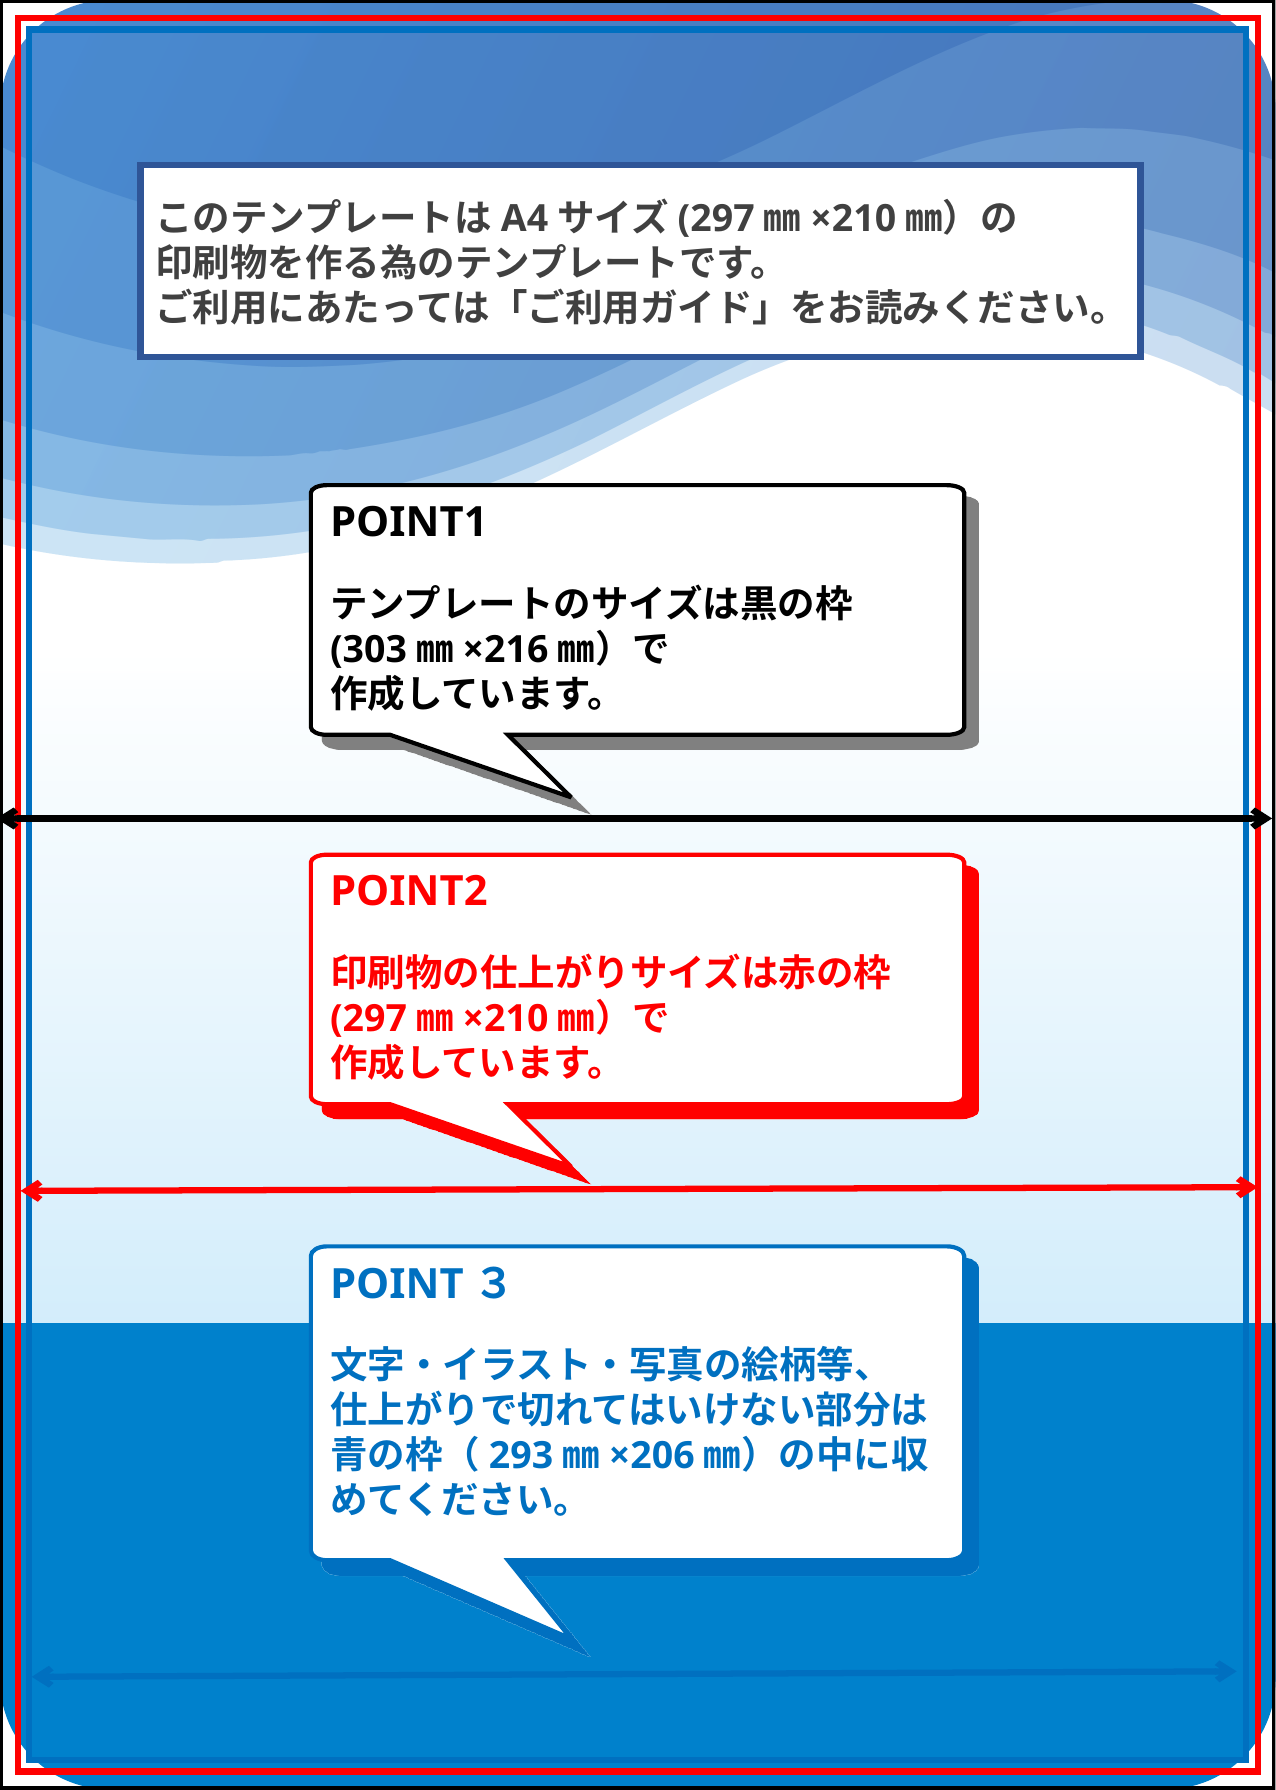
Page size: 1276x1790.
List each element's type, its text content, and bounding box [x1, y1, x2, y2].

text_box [20, 1187, 1258, 1191]
text_box [28, 28, 1247, 815]
text_box [28, 1191, 1247, 1761]
text_box [17, 822, 1259, 1773]
text_box [0, 0, 1276, 1790]
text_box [31, 1671, 1237, 1677]
text_box POINT３ 文字・イラスト・写真の絵柄等、 仕上がりで切れてはいけない部分は 青の枠（293㎜×206㎜）の中に収めてください。 [310, 1246, 965, 1639]
text_box このテンプレートはA4サイズ(297㎜×210㎜）の 印刷物を作る為のテンプレートです。 ご利用にあたっては「ご利用ガイド」をお読みください。 [140, 164, 1142, 358]
text_box [28, 822, 1247, 1187]
text_box POINT1 テンプレートのサイズは黒の枠 (303㎜×216㎜）で 作成しています。 [310, 485, 965, 798]
text_box POINT2 印刷物の仕上がりサイズは赤の枠(297㎜×210㎜）で 作成しています。 [310, 854, 965, 1167]
text_box [17, 17, 1259, 815]
